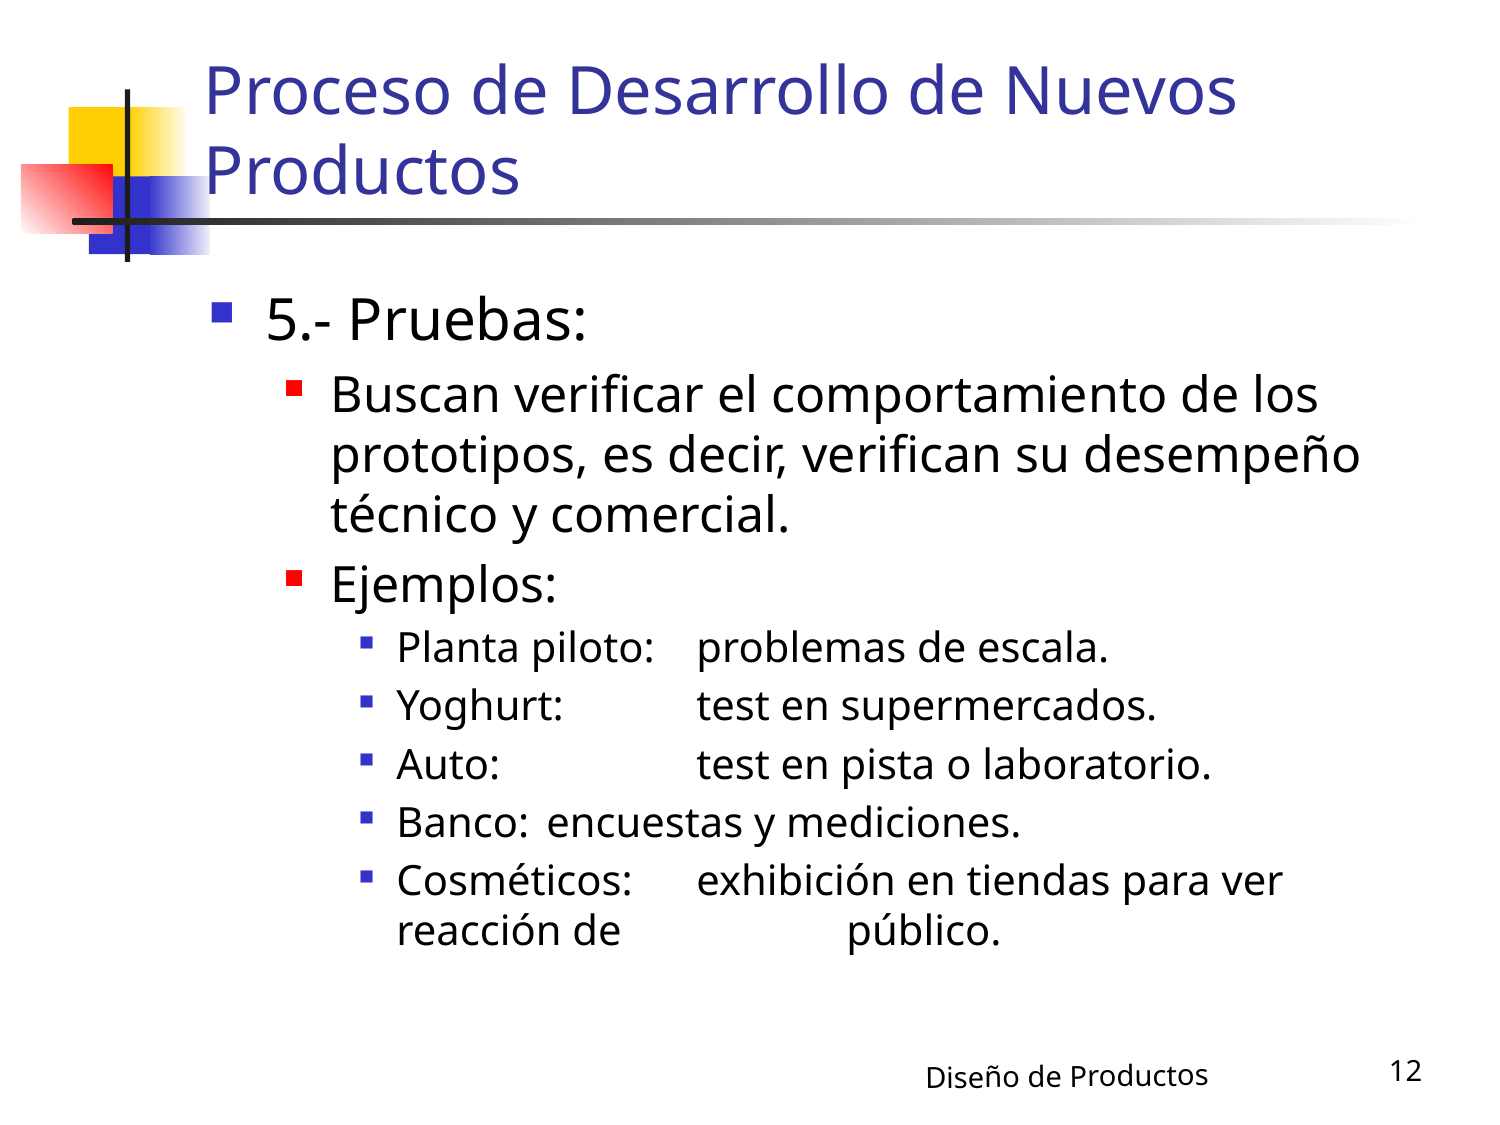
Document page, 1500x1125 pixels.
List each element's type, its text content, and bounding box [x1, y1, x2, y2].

slide_number 12 [1124, 1024, 1438, 1101]
list 5.- Pruebas: Buscan verificar el comportamiento de los prototipos, es decir, verifican su desempeño técnico y comercial. Ejemplos: Planta piloto: problemas de escala. Yoghurt: test en supermercados. Auto: test en pista o laboratorio. Banco: encuestas y mediciones. Cosméticos: exhibición en tiendas para ver reacción de público. [193, 274, 1470, 1007]
footer Diseño de Productos [794, 1028, 1422, 1109]
title Proceso de Desarrollo de Nuevos Productos [188, 27, 1468, 216]
